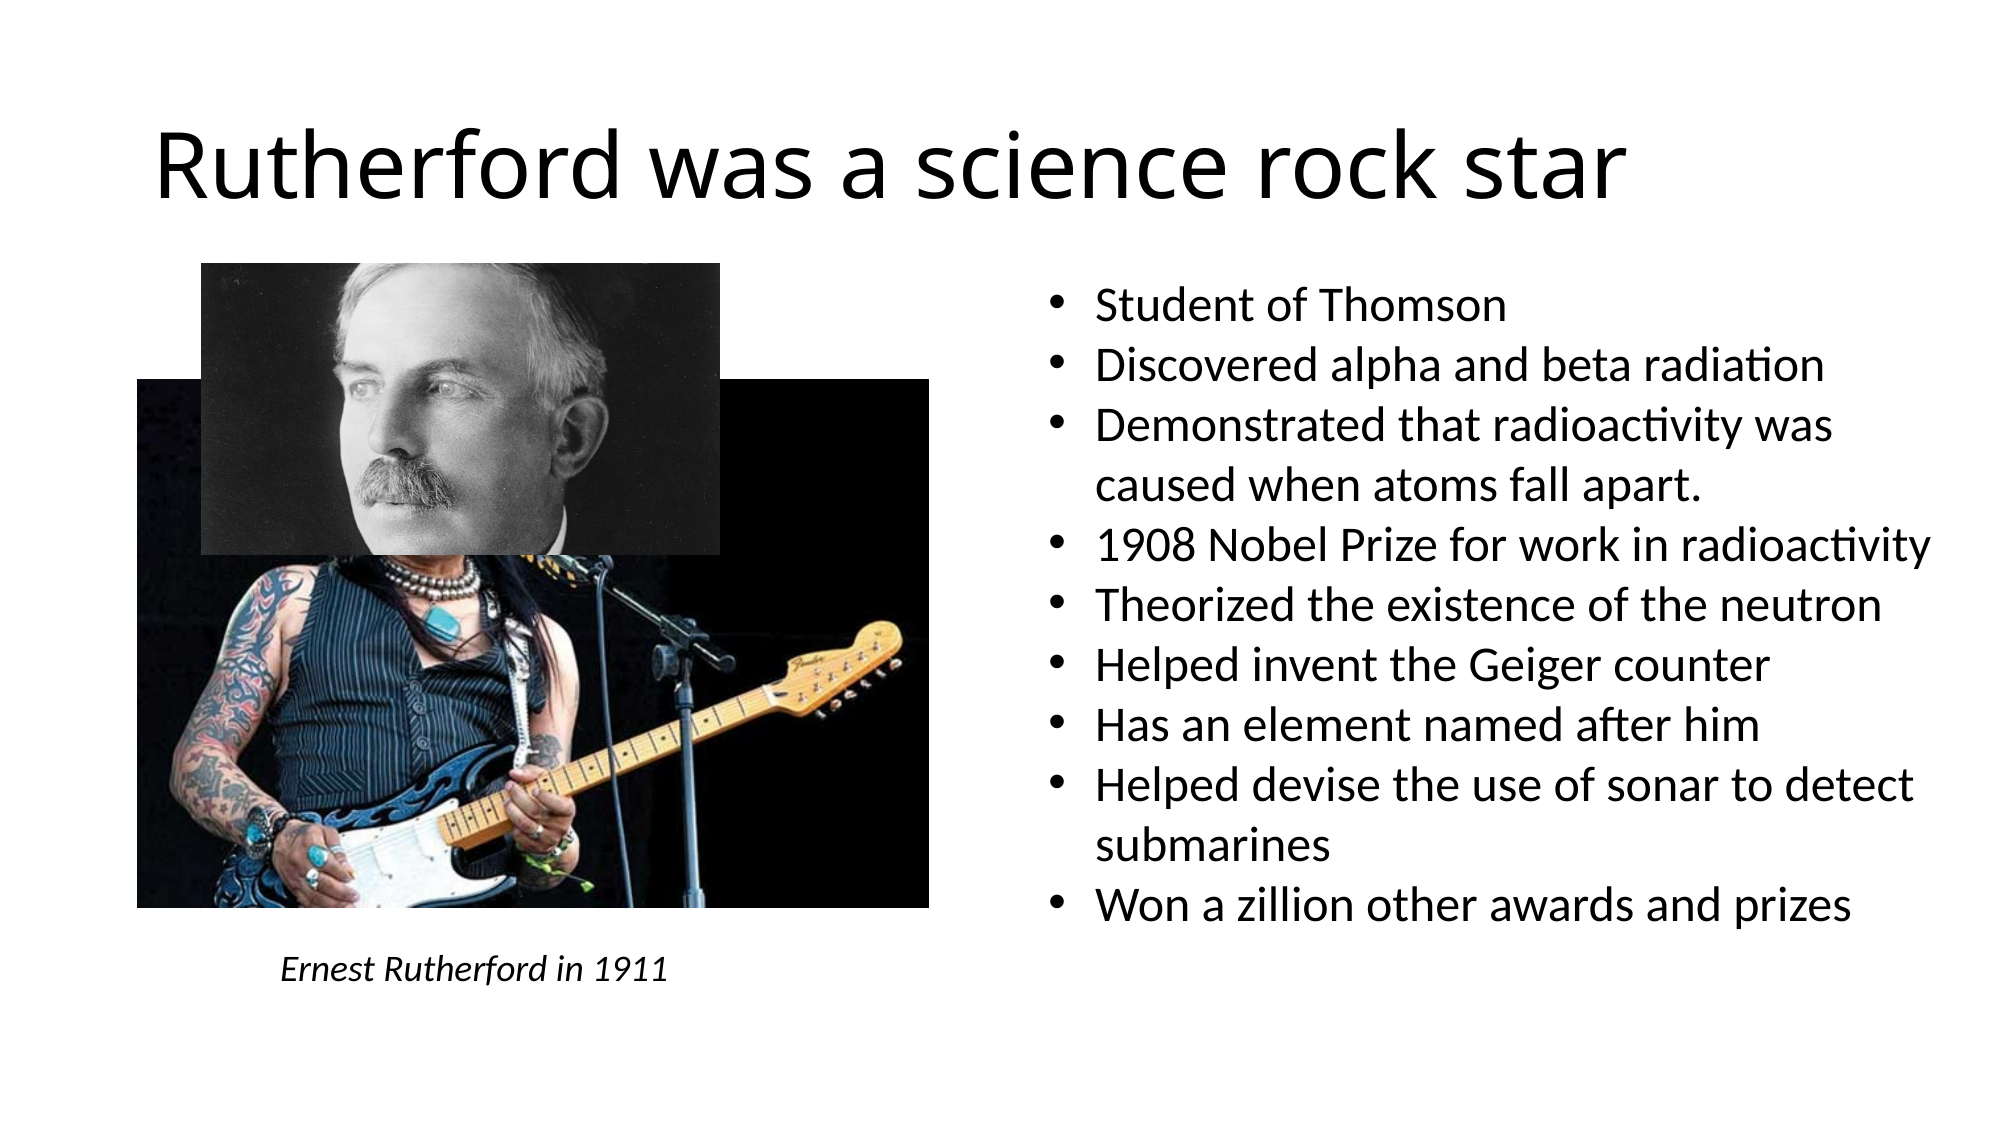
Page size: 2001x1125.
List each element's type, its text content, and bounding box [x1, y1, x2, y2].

picture [137, 263, 929, 908]
title Rutherford was a science rock star [137, 59, 1863, 278]
text_box Ernest Rutherford in 1911 [265, 936, 1000, 997]
text_box Student of Thomson Discovered alpha and beta radiation Demonstrated that radioactivity was caused when atoms fall apart. 1908 Nobel Prize for work in radioactivity Theorized the existence of the neutron Helped invent the Geiger counter Has an element named after him Helped devise the use of sonar to detect submarines Won a zillion other awards and prizes [1033, 263, 1968, 984]
